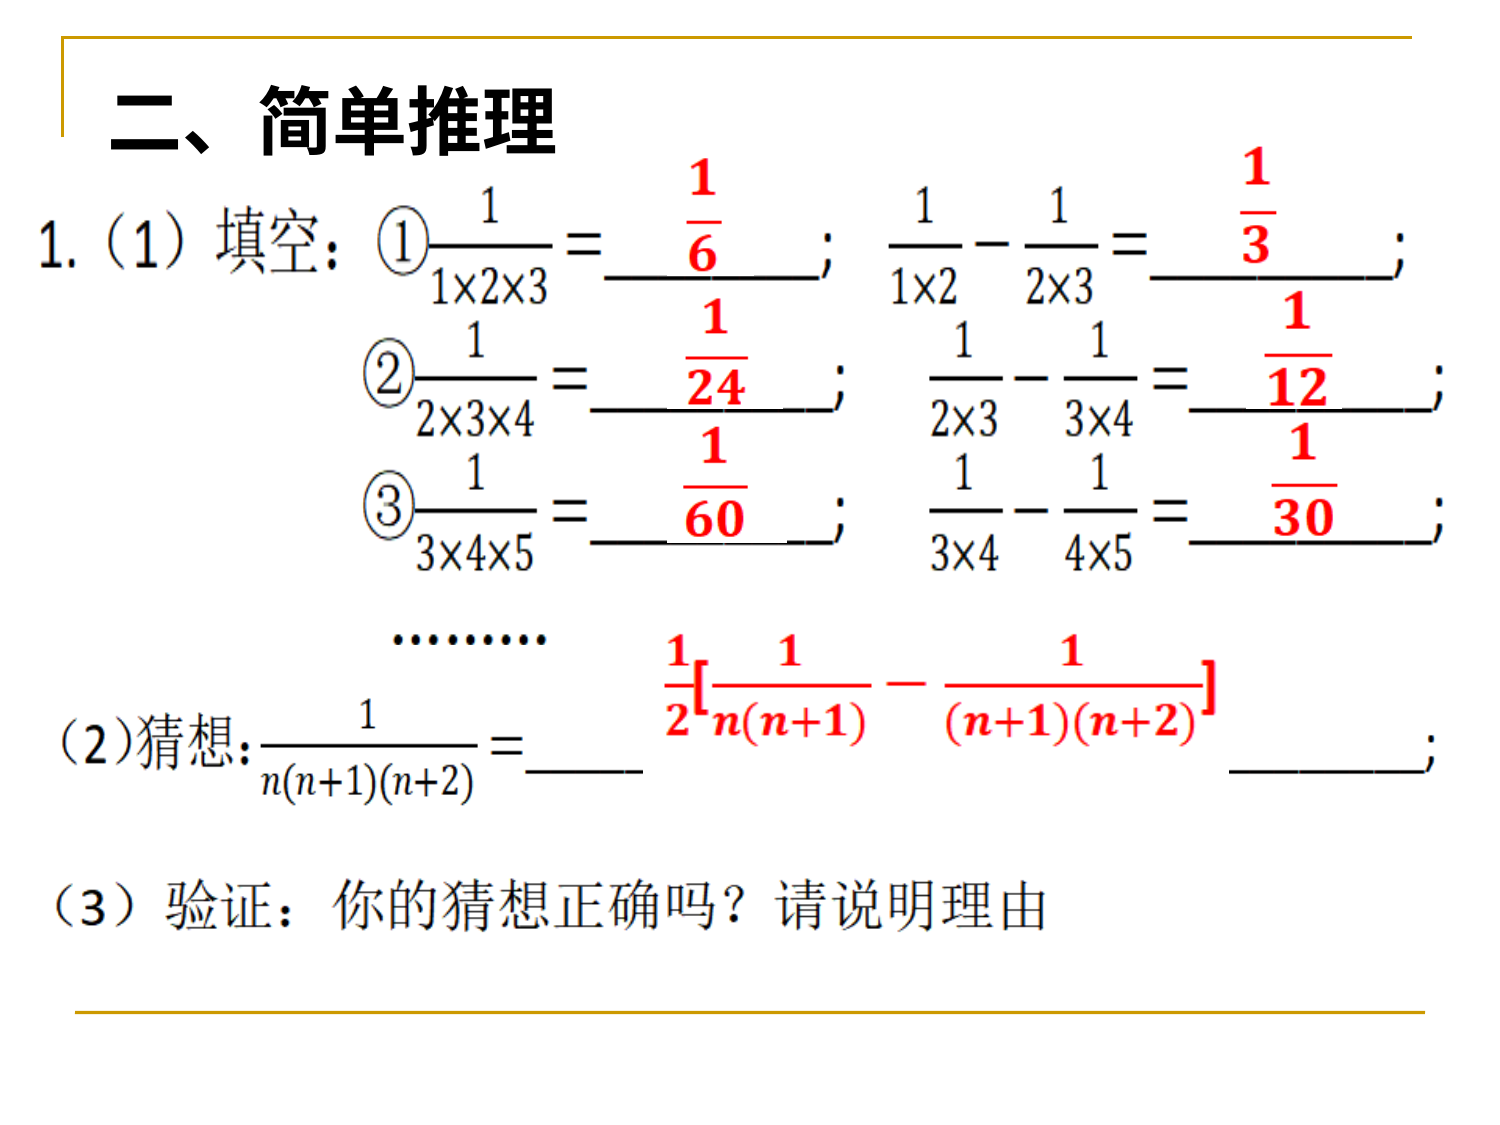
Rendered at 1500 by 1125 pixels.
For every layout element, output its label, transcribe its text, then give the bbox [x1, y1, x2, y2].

picture [29, 125, 1491, 966]
text_box 二、简单推理 [93, 67, 1500, 172]
